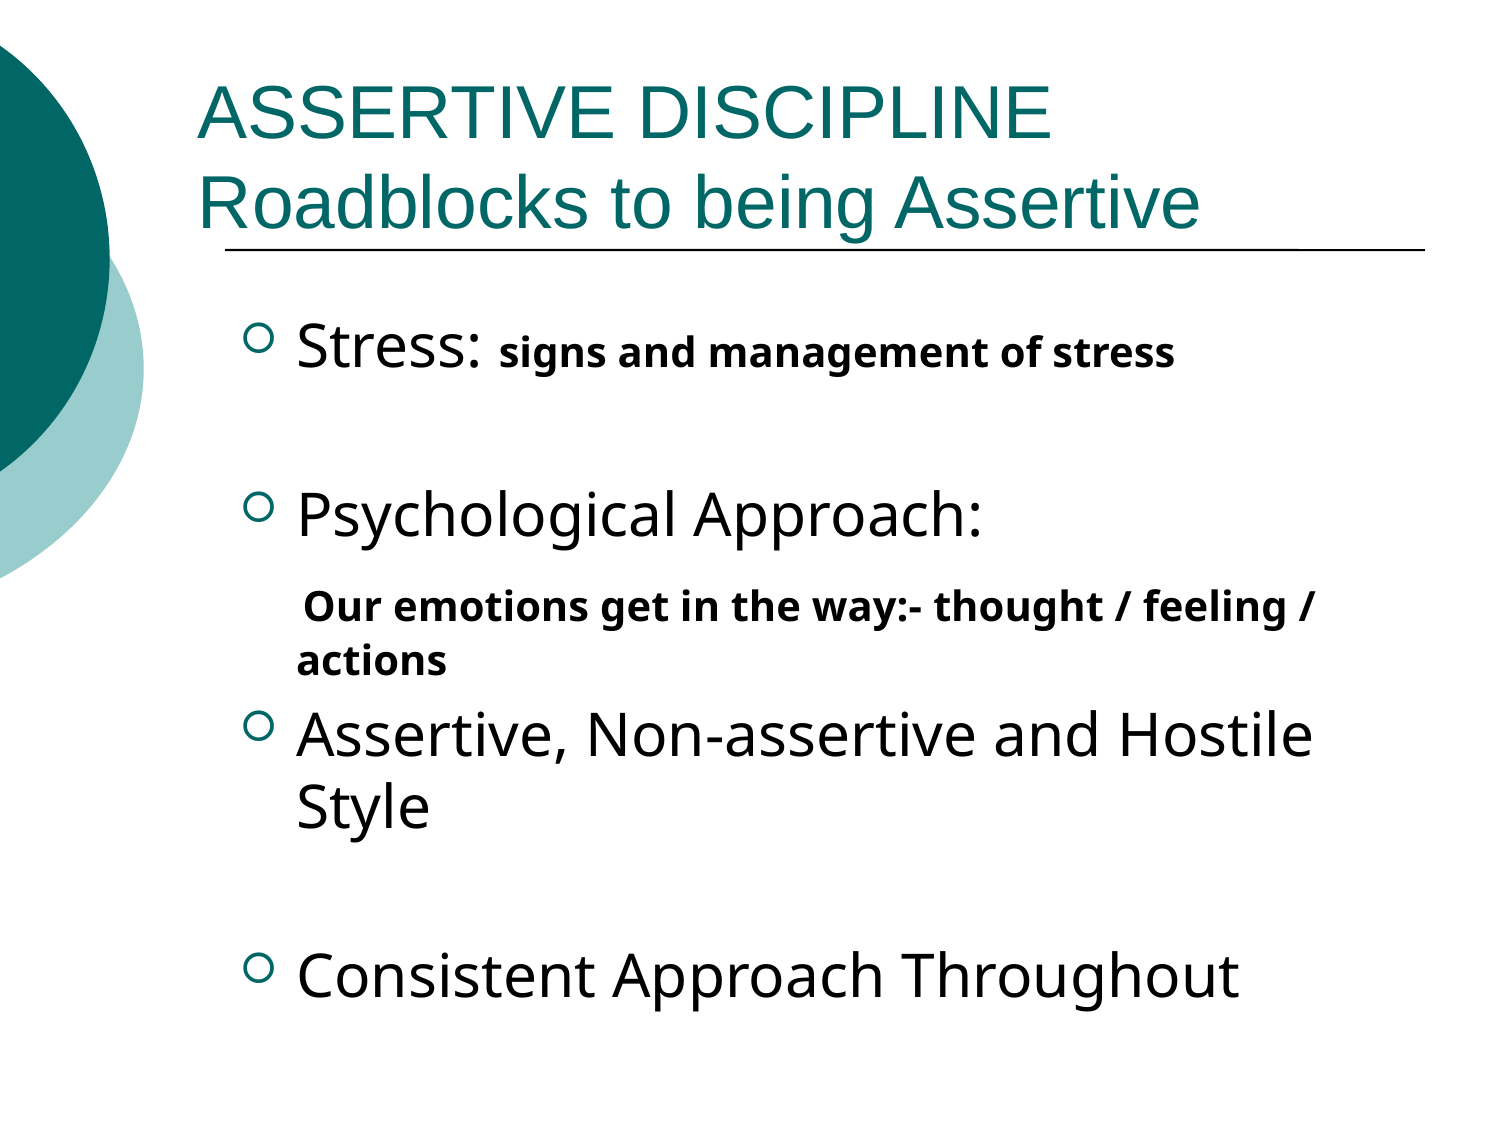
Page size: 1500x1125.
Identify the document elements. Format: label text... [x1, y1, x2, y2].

title ASSERTIVE DISCIPLINE Roadblocks to being Assertive [182, 113, 1446, 252]
list Stress: signs and management of stress Psychological Approach: Our emotions get in the way:- thought / feeling / actions Assertive, Non-assertive and Hostile Style Consistent Approach Throughout [224, 299, 1425, 975]
